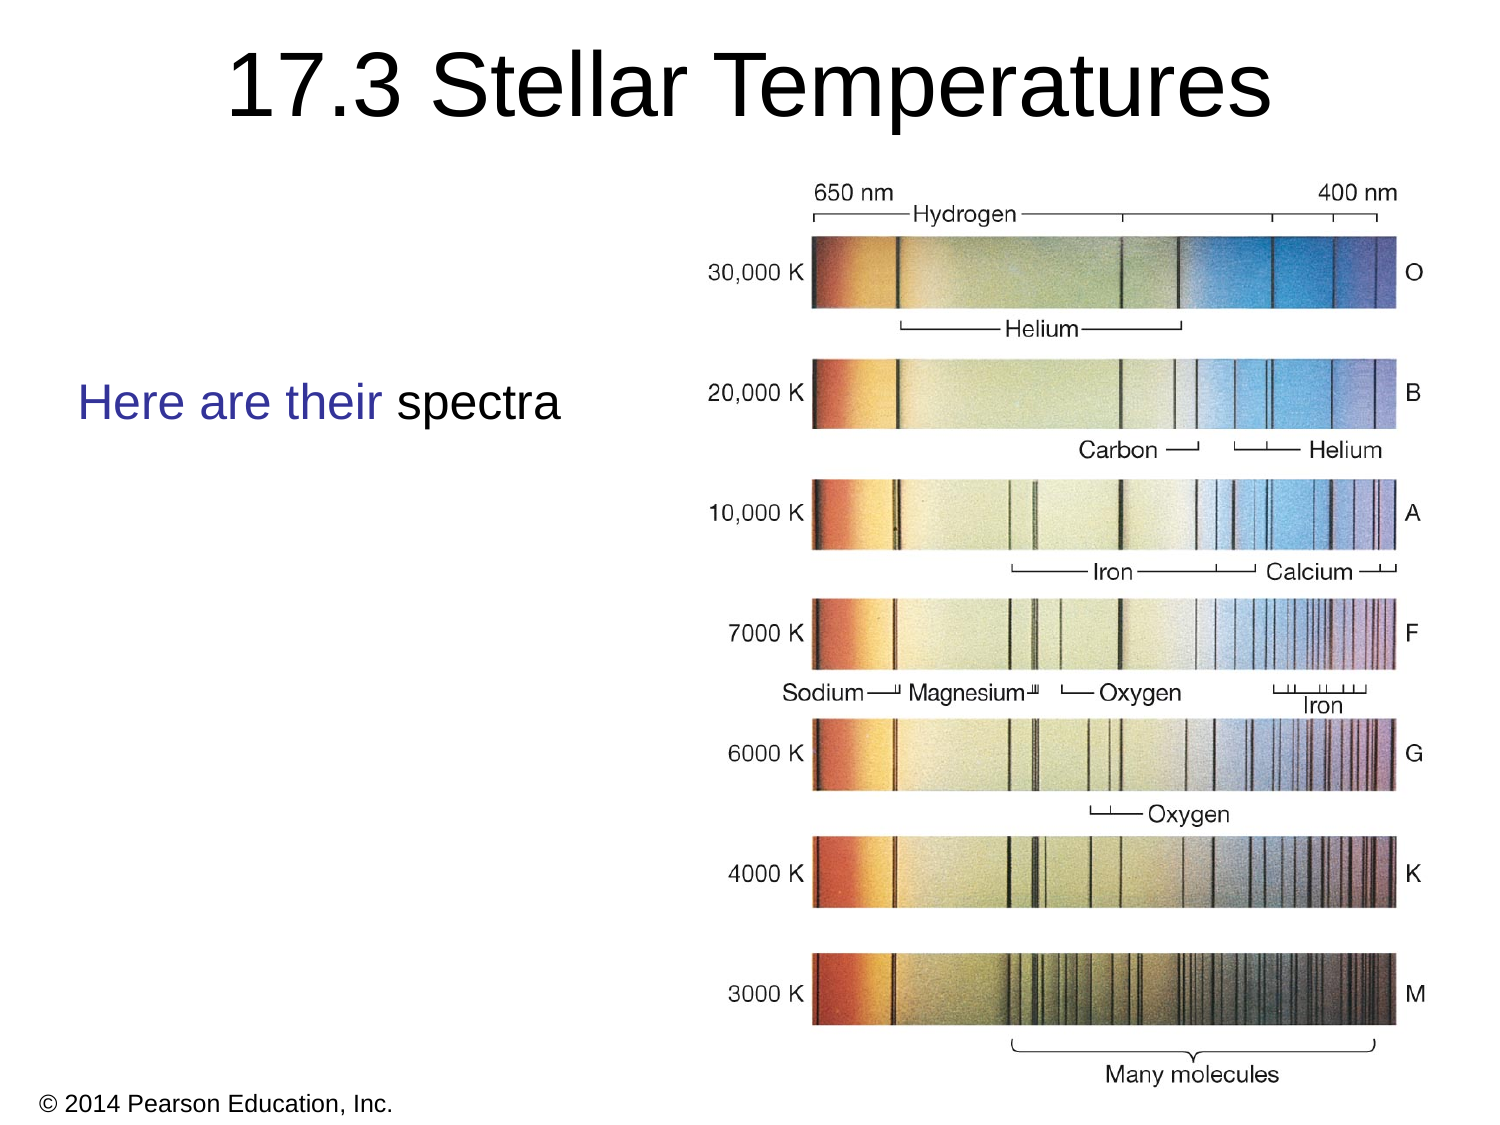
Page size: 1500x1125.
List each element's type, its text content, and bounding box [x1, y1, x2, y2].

title 17.3 Stellar Temperatures [112, 0, 1388, 161]
picture [699, 174, 1431, 1089]
text_box Here are their spectra [62, 362, 625, 438]
